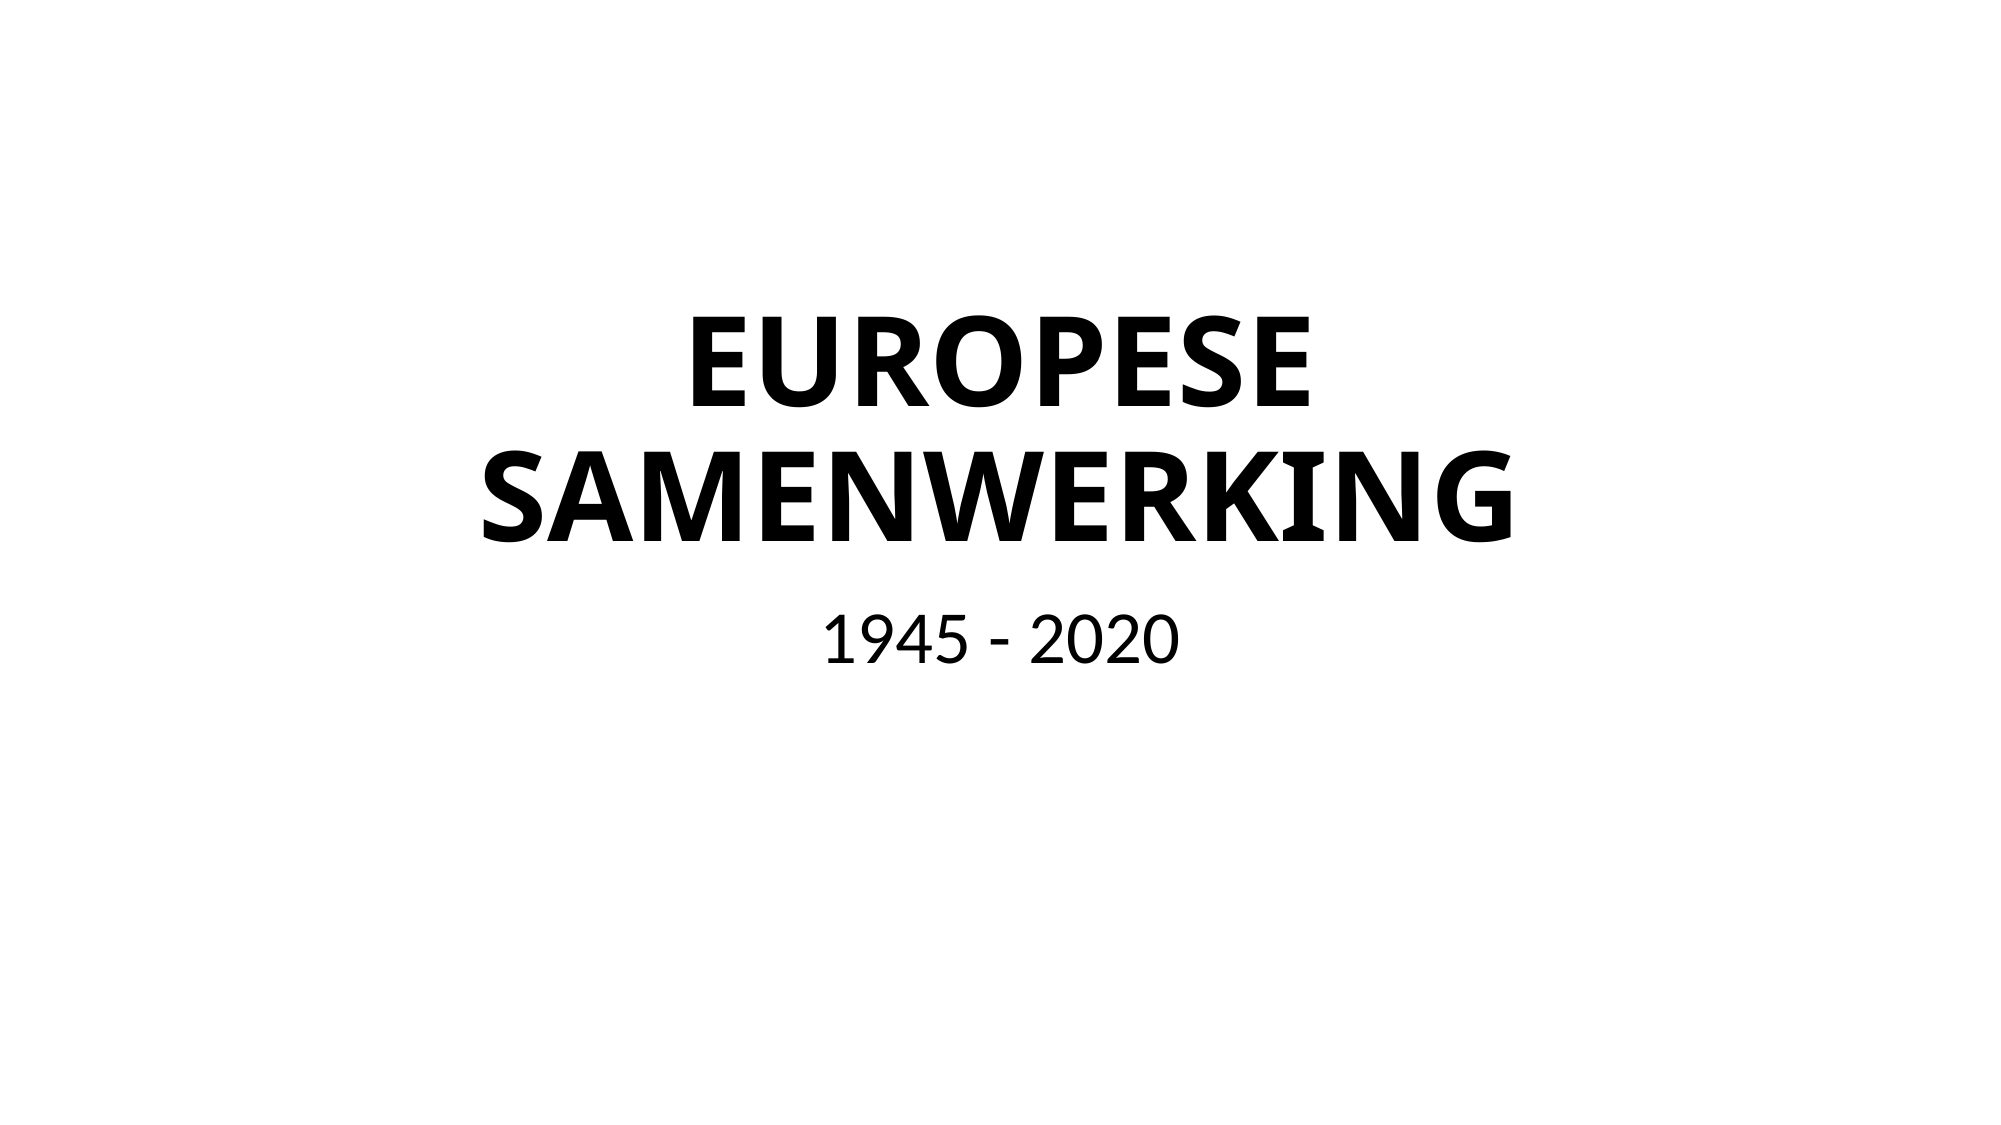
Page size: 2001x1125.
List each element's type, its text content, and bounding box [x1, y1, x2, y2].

subtitle 1945 - 2020 [249, 590, 1750, 863]
title EUROPESE SAMENWERKING [249, 184, 1750, 576]
